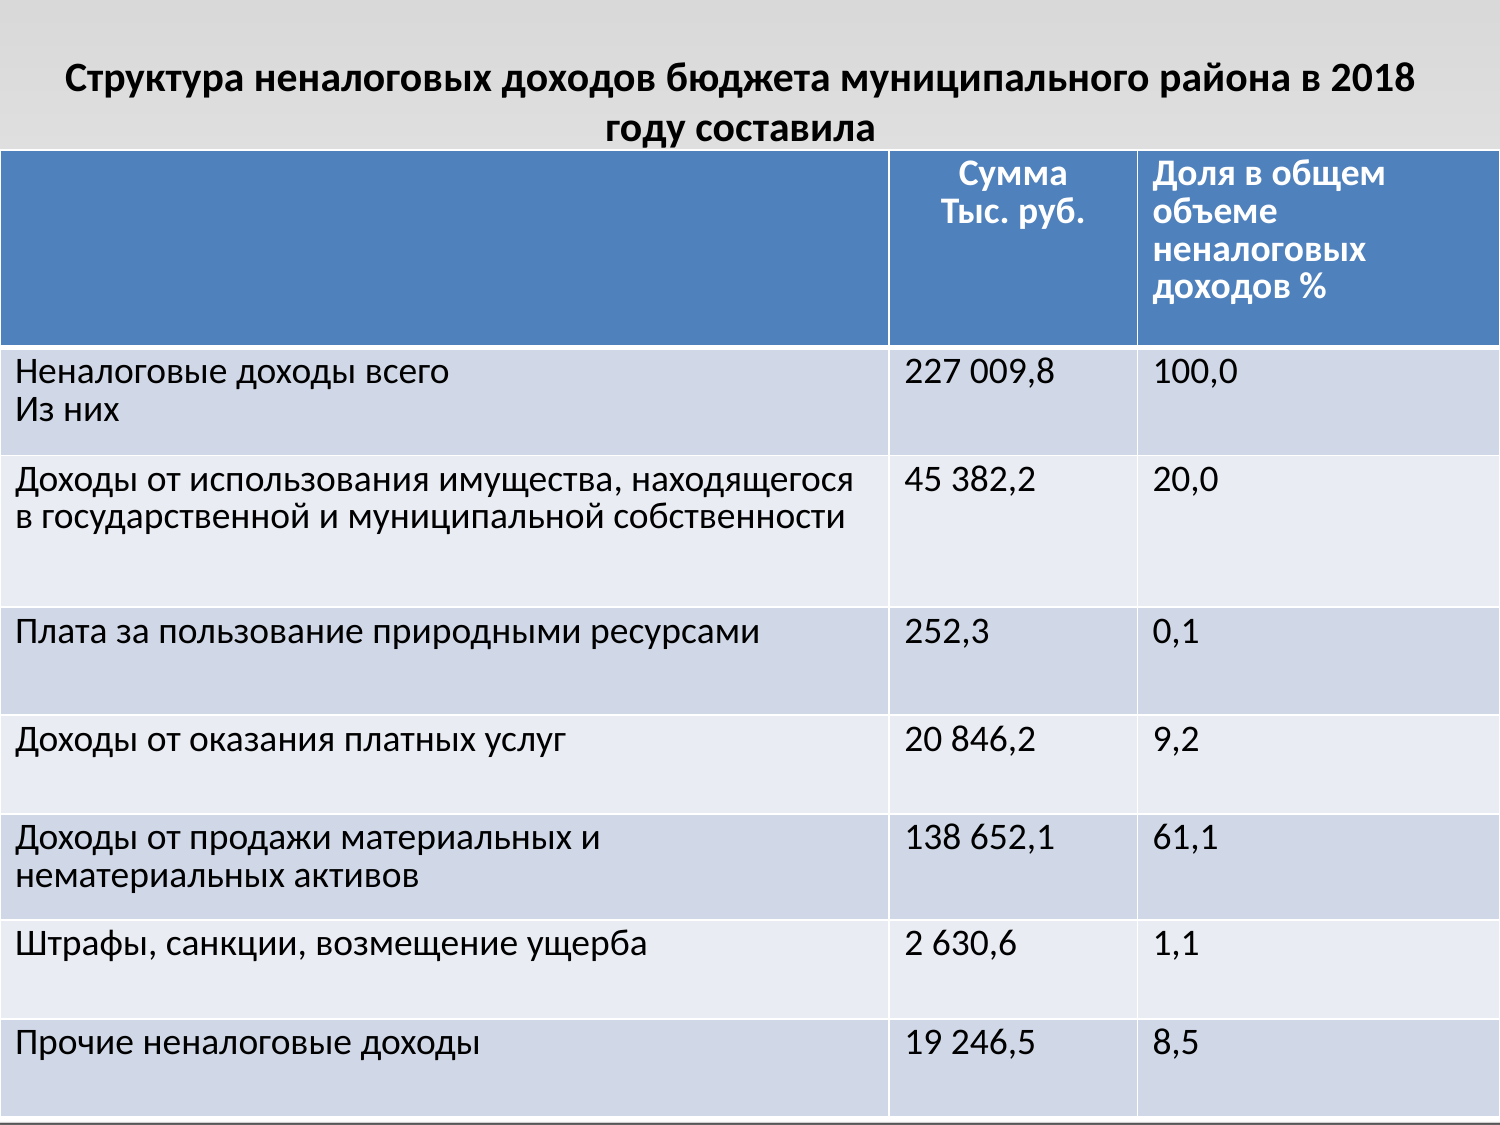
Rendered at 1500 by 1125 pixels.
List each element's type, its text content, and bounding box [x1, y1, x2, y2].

table_cell Штрафы, санкции, возмещение ущерба [1, 921, 888, 1018]
title Структура неналоговых доходов бюджета муниципального района в 2018 году составила [49, 49, 1432, 149]
table_cell 1,1 [1138, 921, 1499, 1018]
picture [0, 1118, 1500, 1125]
table_cell Доходы от оказания платных услуг [1, 716, 888, 813]
table_cell 138 652,1 [890, 815, 1137, 919]
table_cell Доходы от продажи материальных и нематериальных активов [1, 815, 888, 919]
table_cell Плата за пользование природными ресурсами [1, 608, 888, 714]
table_cell 20 846,2 [890, 716, 1137, 813]
table_cell 19 246,5 [890, 1020, 1137, 1116]
picture [0, 0, 1500, 149]
table_header [1, 151, 888, 345]
table_cell Неналоговые доходы всего Из них [1, 350, 888, 455]
table_cell 8,5 [1138, 1020, 1499, 1116]
table_cell 61,1 [1138, 815, 1499, 919]
table_cell 227 009,8 [890, 350, 1137, 455]
table_cell Доходы от использования имущества, находящегося в государственной и муниципальной собственности [1, 456, 888, 606]
table_header Сумма Тыс. руб. [890, 151, 1137, 345]
table_cell 252,3 [890, 608, 1137, 714]
table_cell 20,0 [1138, 456, 1499, 606]
table_cell 9,2 [1138, 716, 1499, 813]
table_cell 0,1 [1138, 608, 1499, 714]
table_cell 100,0 [1138, 350, 1499, 455]
table_cell Прочие неналоговые доходы [1, 1020, 888, 1116]
table_cell 45 382,2 [890, 456, 1137, 606]
table_header Доля в общем объеме неналоговых доходов % [1138, 151, 1499, 345]
table_cell 2 630,6 [890, 921, 1137, 1018]
